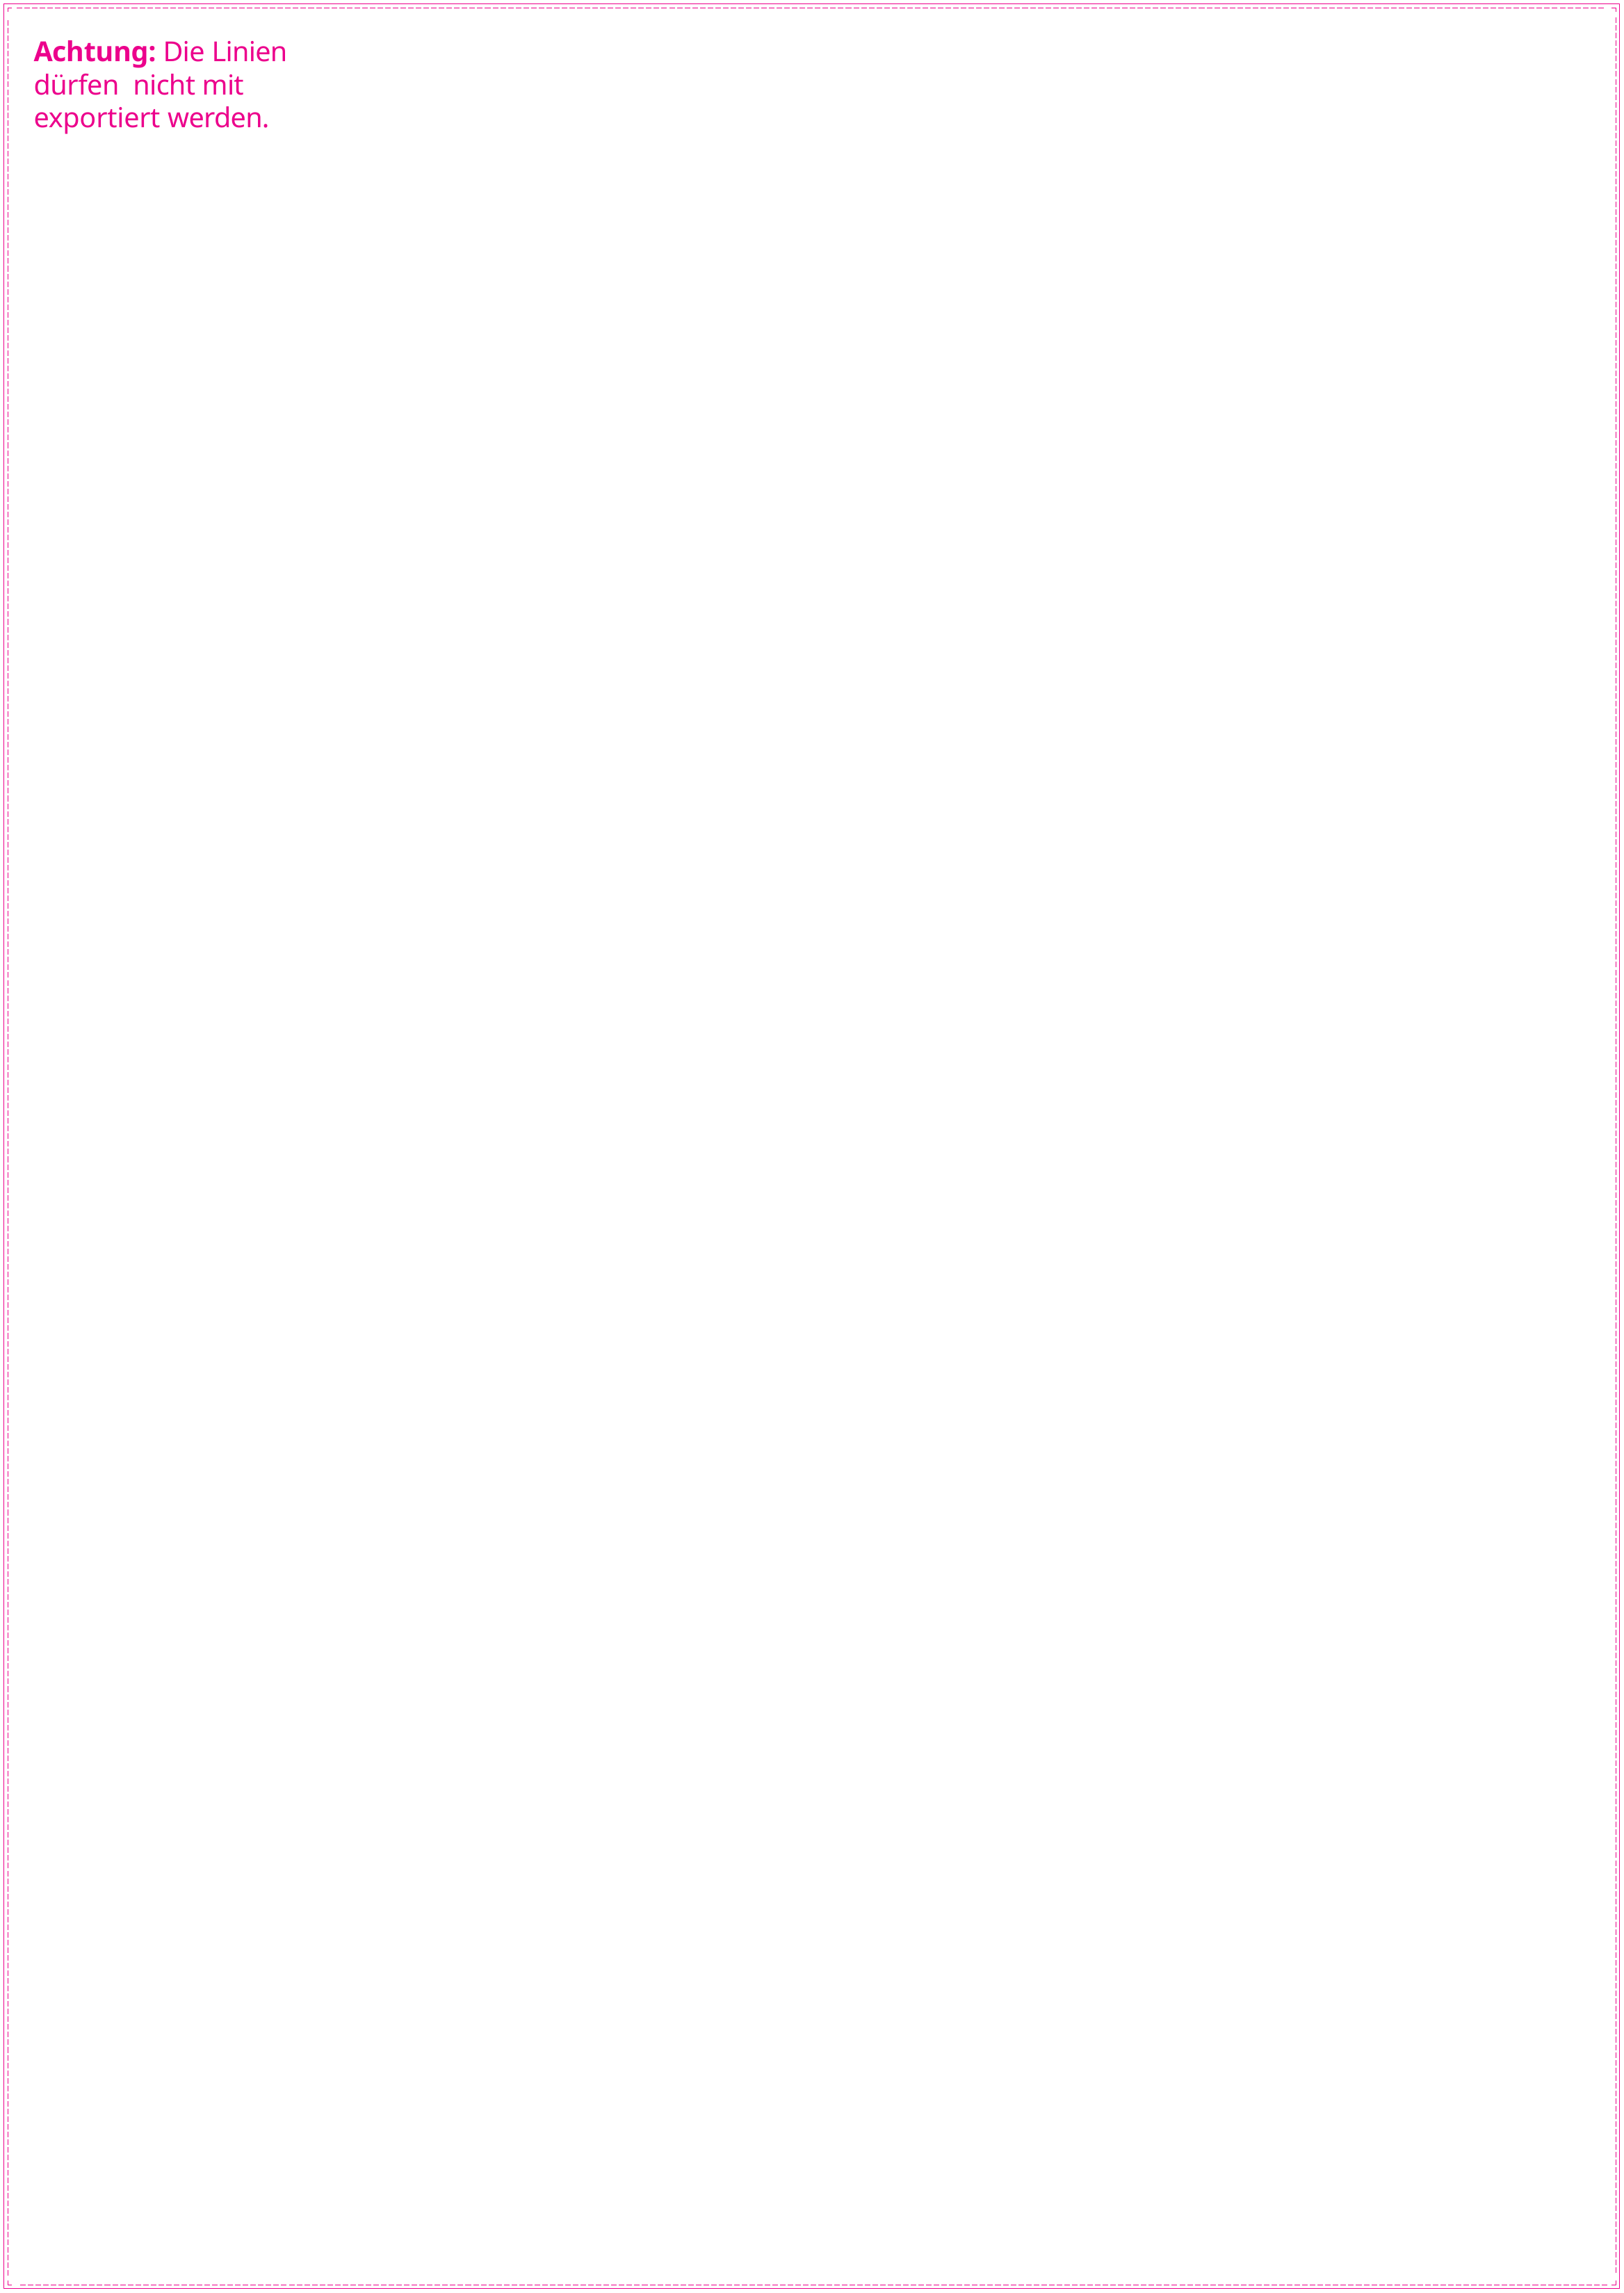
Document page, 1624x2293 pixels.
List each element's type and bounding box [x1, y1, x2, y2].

text_box [3, 3, 1621, 2290]
